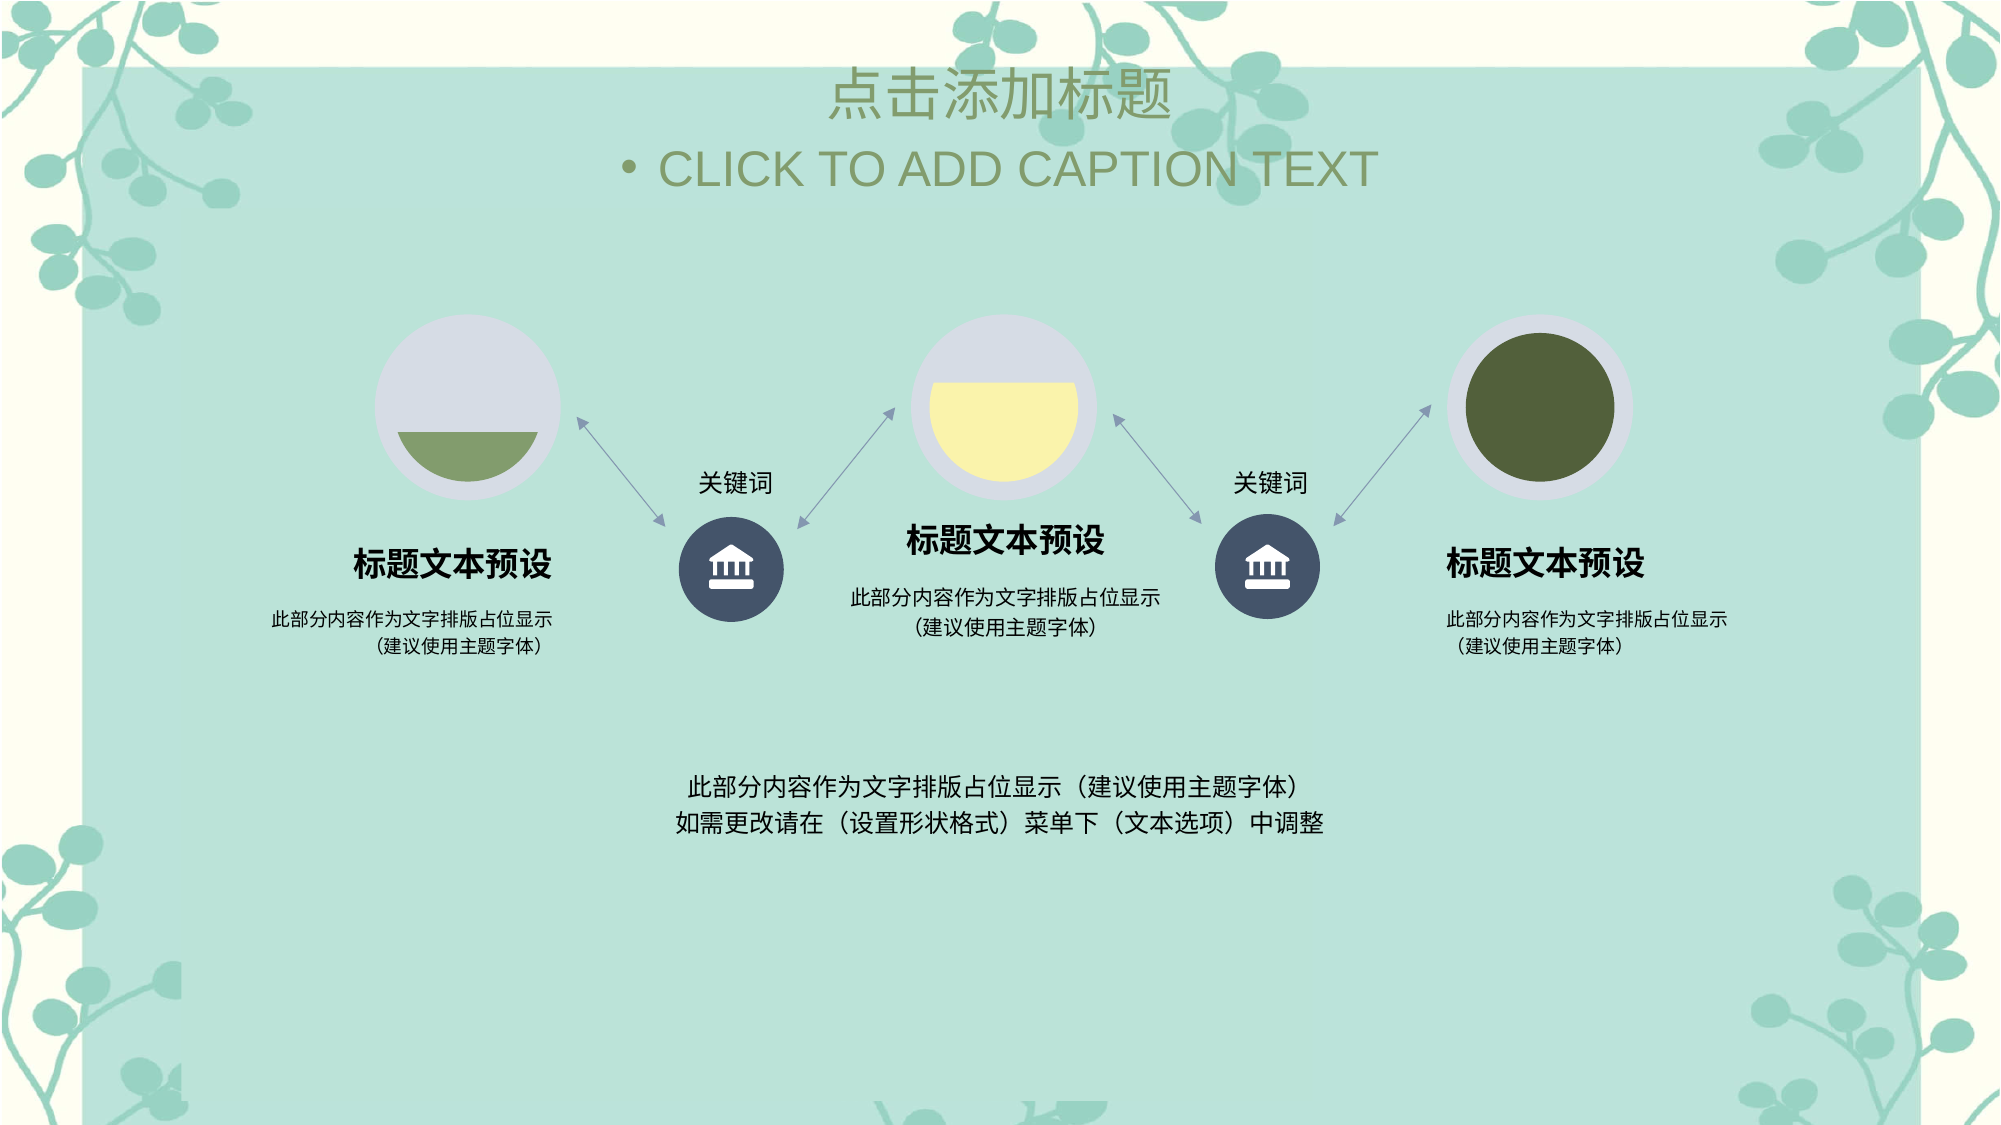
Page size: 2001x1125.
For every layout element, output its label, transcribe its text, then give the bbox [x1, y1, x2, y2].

text_box 点击添加标题 [383, 58, 1617, 136]
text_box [576, 407, 896, 622]
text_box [374, 314, 561, 501]
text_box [1112, 404, 1432, 619]
text_box 标题文本预设 [264, 535, 568, 591]
text_box 此部分内容作为文字排版占位显示 （建议使用主题字体） [1431, 595, 1756, 666]
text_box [1447, 314, 1634, 501]
picture [4, 2, 2000, 1125]
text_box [911, 314, 1097, 501]
text_box CLICK TO ADD CAPTION TEXT [549, 135, 1450, 180]
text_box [821, 511, 1191, 649]
text_box 此部分内容作为文字排版占位显示 （建议使用主题字体） [243, 595, 568, 666]
text_box 此部分内容作为文字排版占位显示（建议使用主题字体） 如需更改请在（设置形状格式）菜单下（文本选项）中调整 [538, 758, 1462, 847]
text_box 标题文本预设 [1432, 534, 1734, 591]
